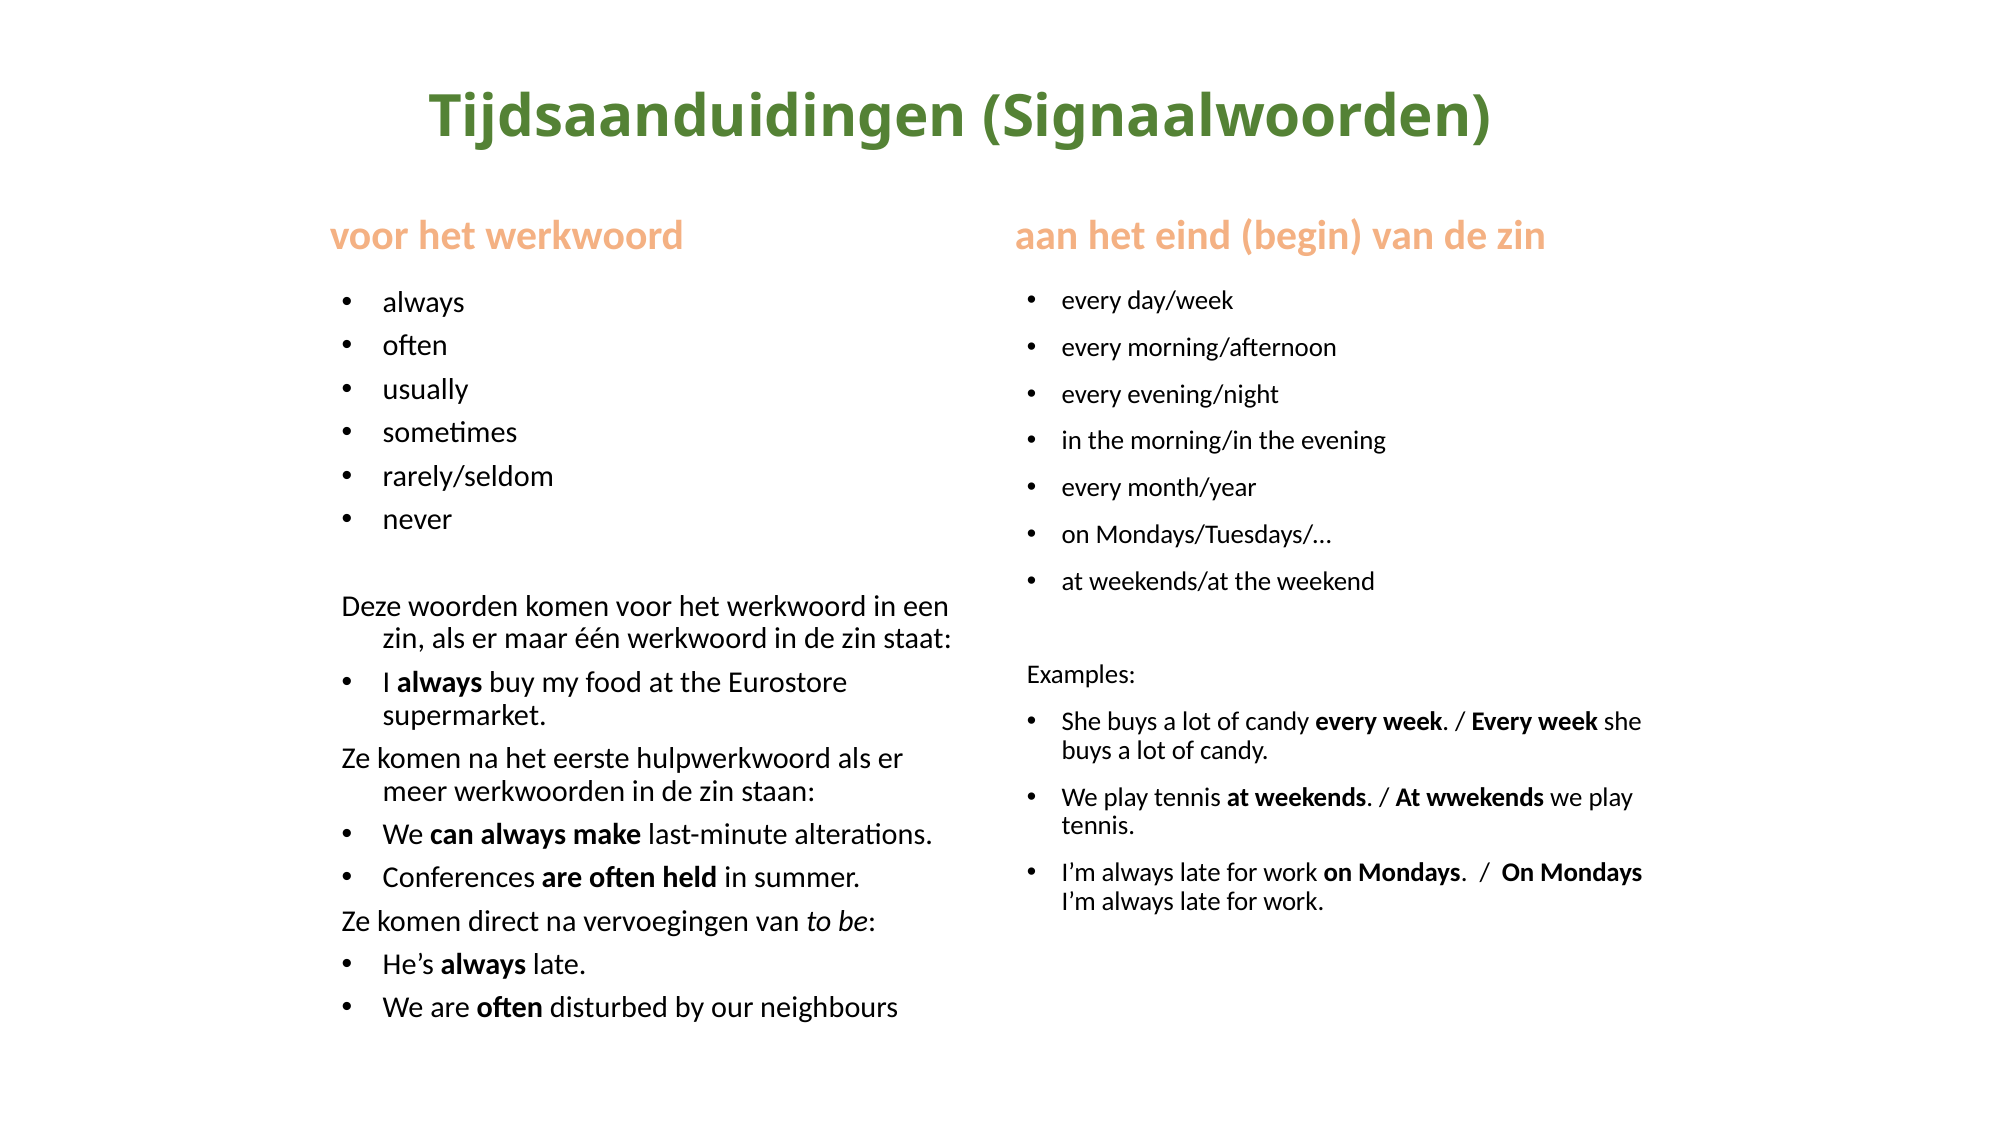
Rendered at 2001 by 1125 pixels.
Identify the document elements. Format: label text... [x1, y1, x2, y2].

title Tijdsaanduidingen (Signaalwoorden) [314, 42, 1605, 194]
list voor het werkwoord [314, 160, 978, 266]
list always often usually sometimes rarely/seldom never Deze woorden komen voor het werkwoord in een zin, als er maar één werkwoord in de zin staat: I always buy my food at the Eurostore supermarket. Ze komen na het eerste hulpwerkwoord als er meer werkwoorden in de zin staan: We can always make last-minute alterations. Conferences are often held in summer. Ze komen direct na vervoegingen van to be: He’s always late. We are often disturbed by our neighbours [326, 278, 989, 1035]
list aan het eind (begin) van de zin [999, 160, 1663, 266]
list every day/week every morning/afternoon every evening/night in the morning/in the evening every month/year on Mondays/Tuesdays/… at weekends/at the weekend Examples: She buys a lot of candy every week. / Every week she buys a lot of candy. We play tennis at weekends. / At wwekends we play tennis. I’m always late for work on Mondays. / On Mondays I’m always late for work. [1011, 278, 1675, 928]
